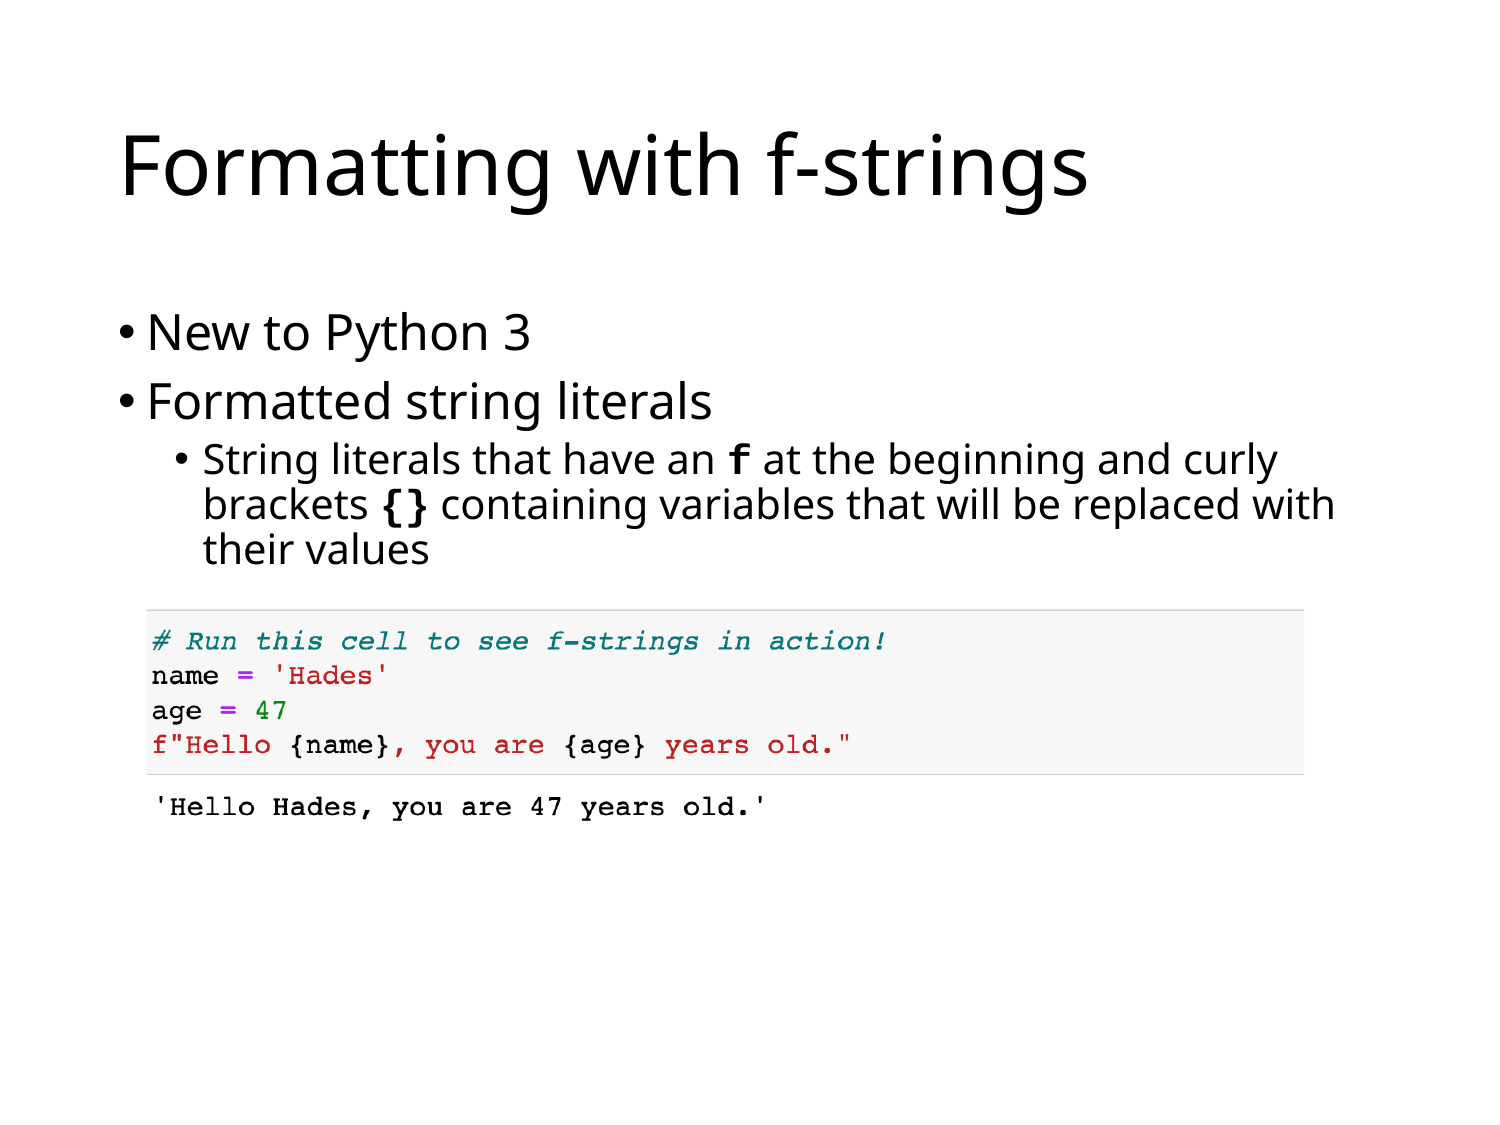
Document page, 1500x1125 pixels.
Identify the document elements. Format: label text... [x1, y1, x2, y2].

list New to Python 3 Formatted string literals String literals that have an f at the beginning and curly brackets {} containing variables that will be replaced with their values [103, 299, 1397, 1014]
title Formatting with f-strings [103, 59, 1397, 278]
picture [146, 601, 1305, 838]
